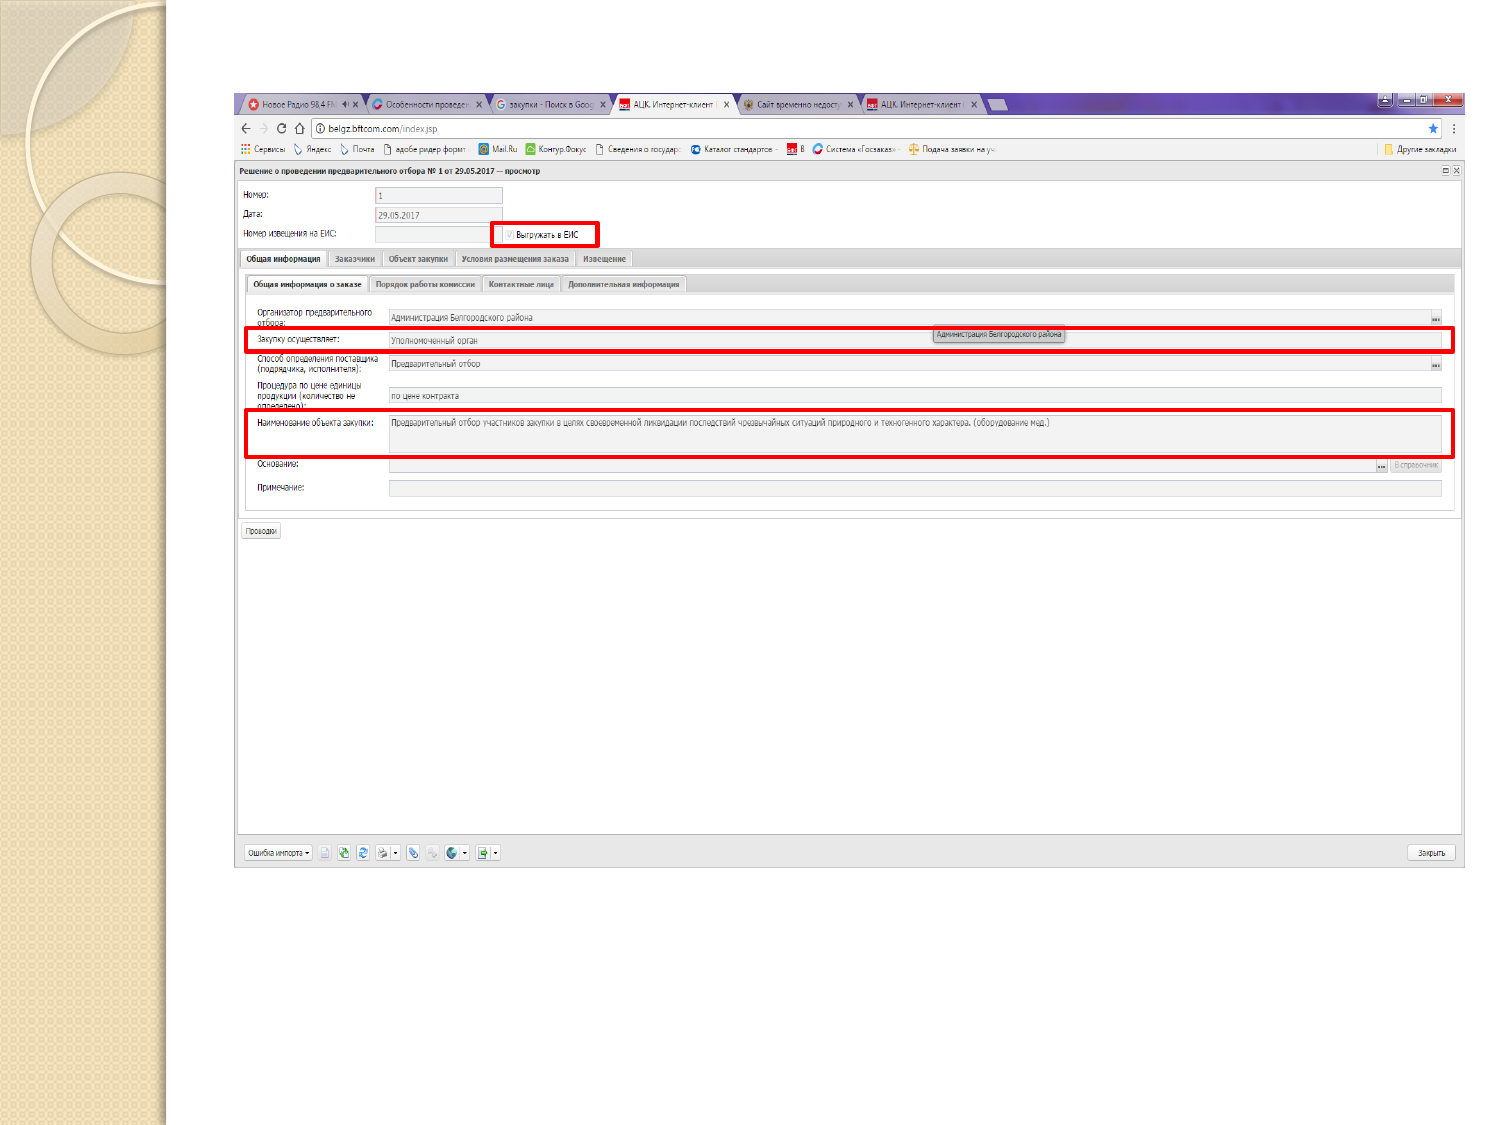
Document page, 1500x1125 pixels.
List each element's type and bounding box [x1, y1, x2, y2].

list [234, 93, 1465, 868]
